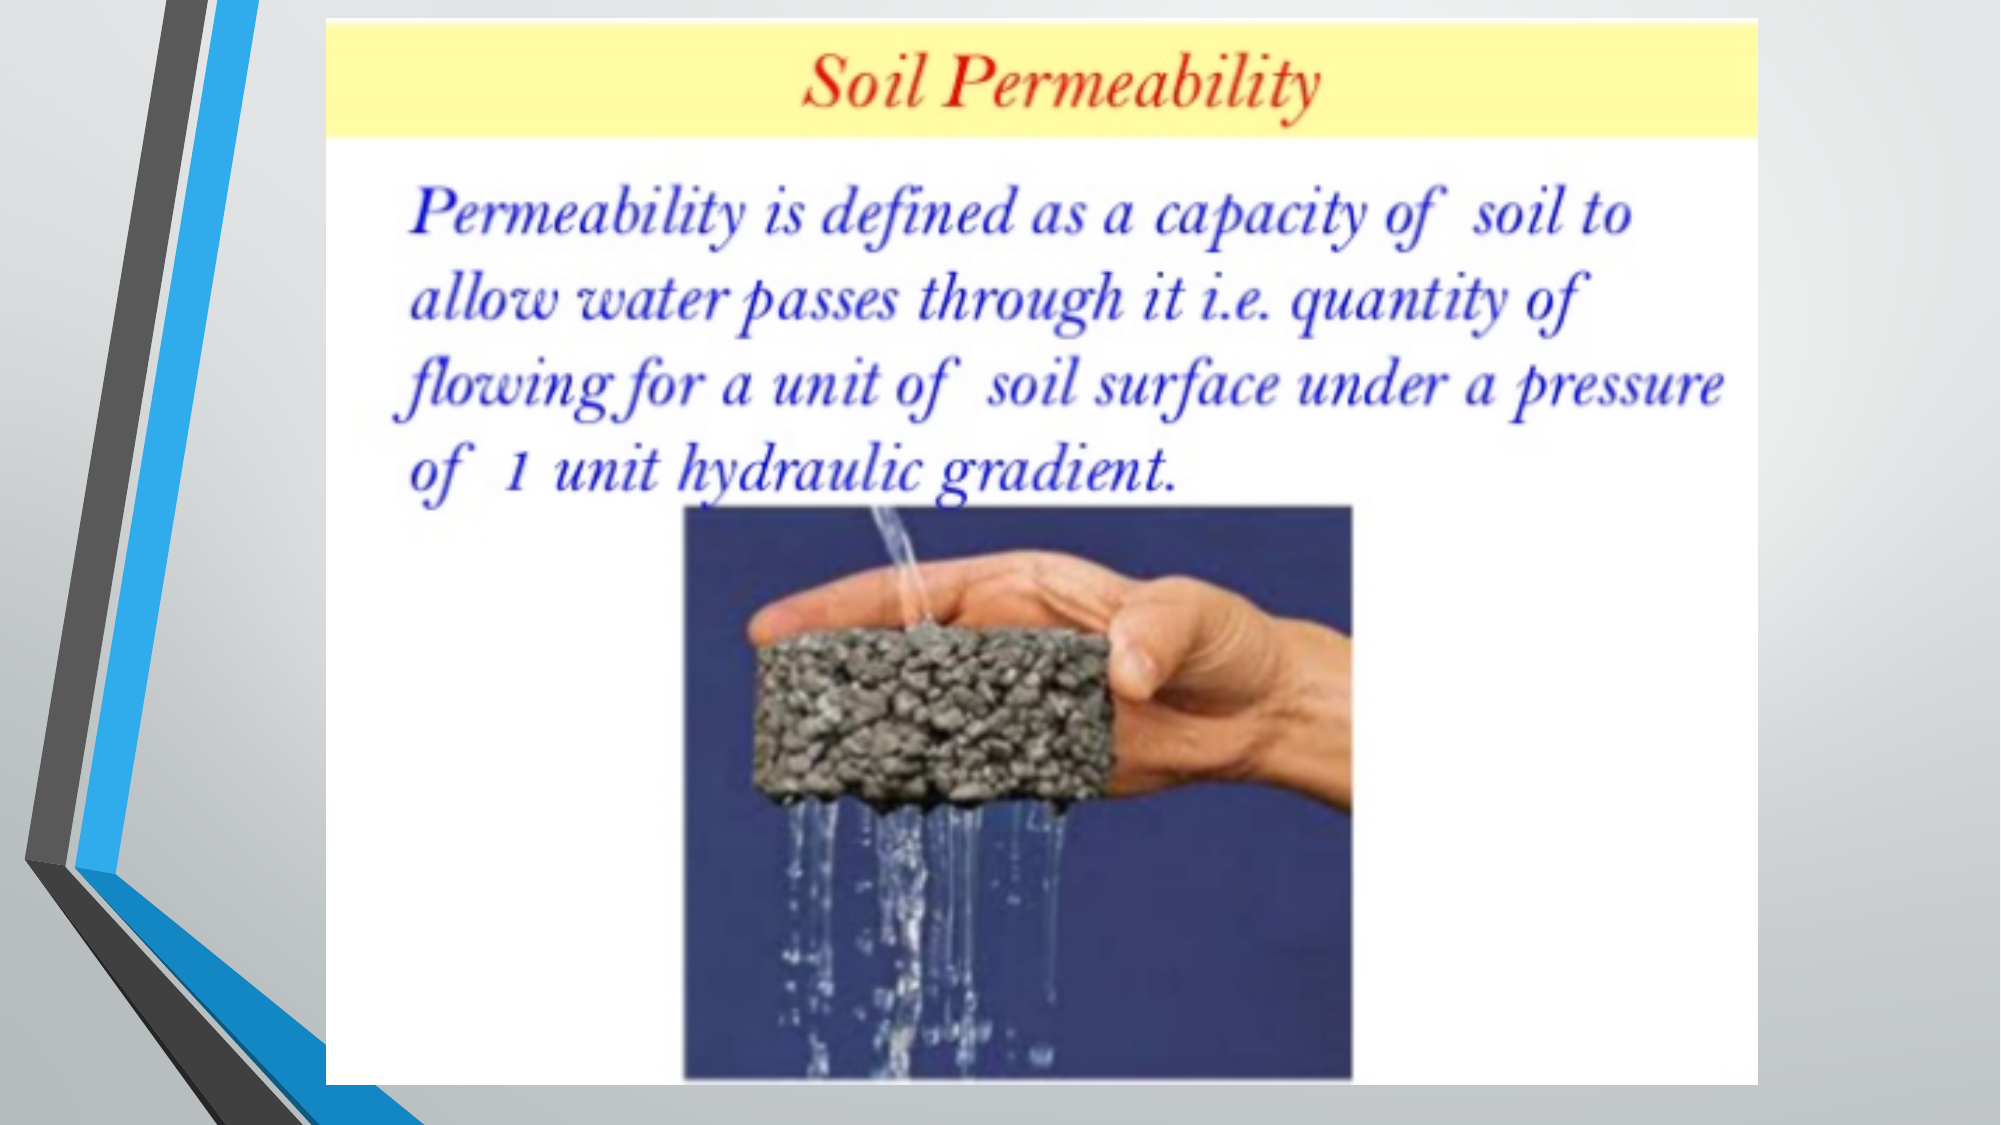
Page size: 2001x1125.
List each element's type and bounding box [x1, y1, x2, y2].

picture [326, 17, 1758, 1086]
